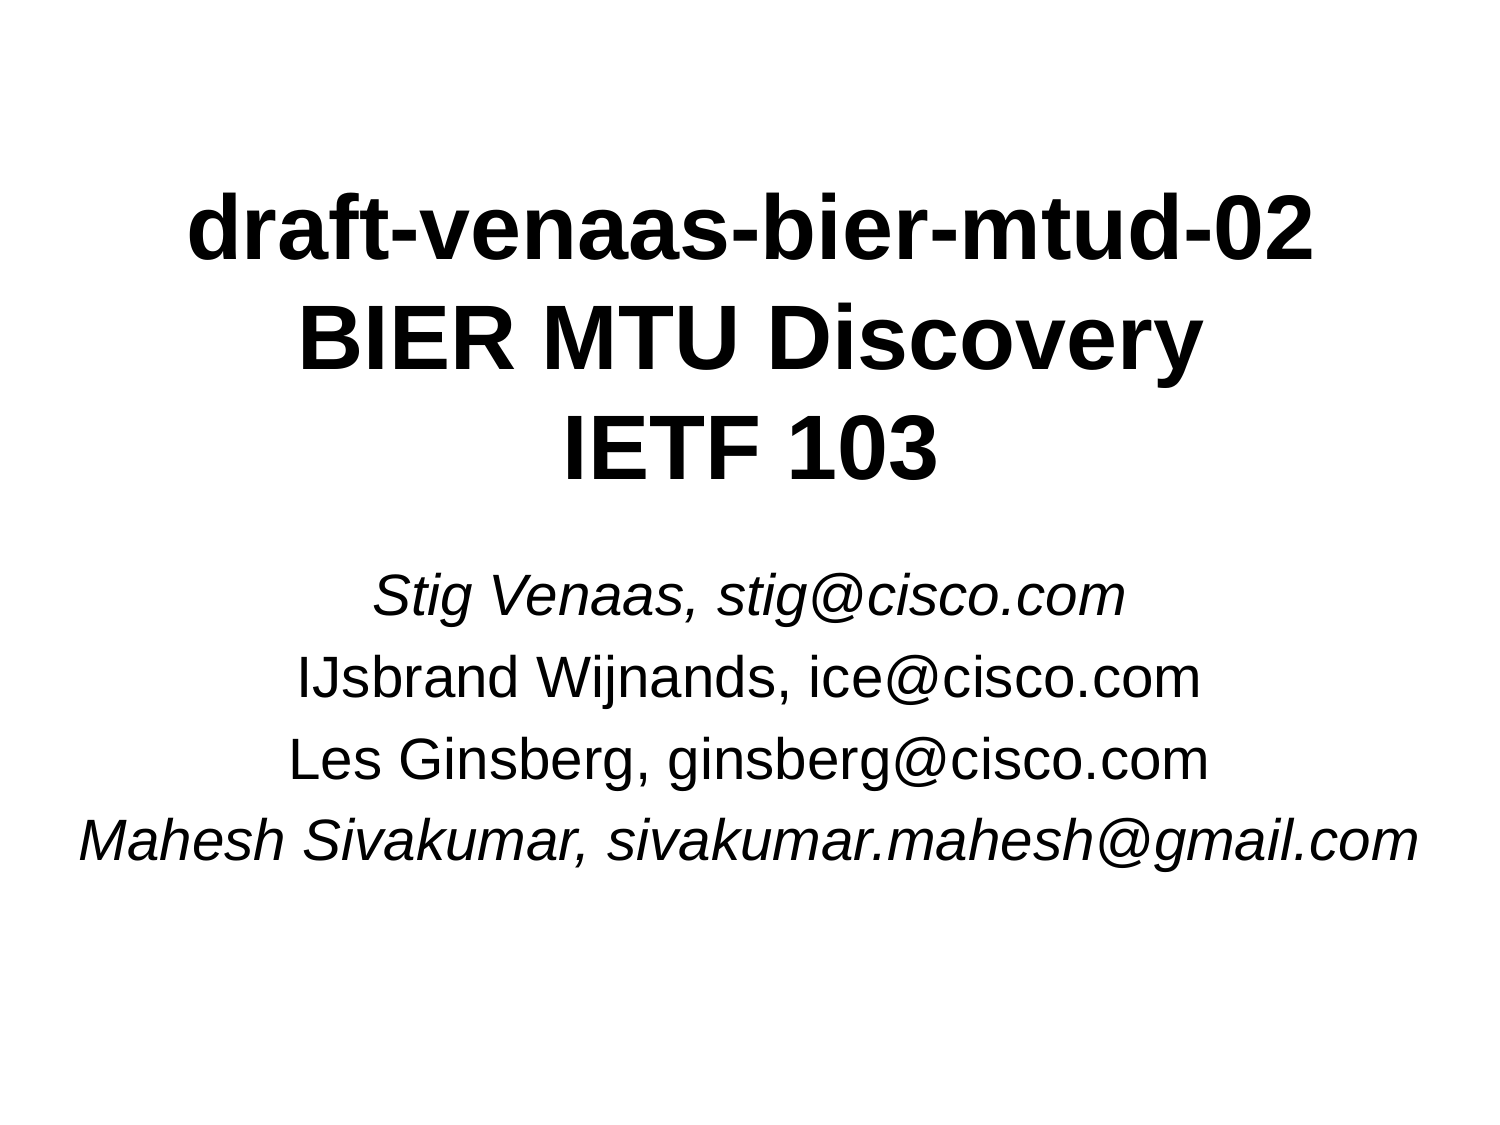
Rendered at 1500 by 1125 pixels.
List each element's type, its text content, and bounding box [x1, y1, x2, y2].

text_box [37, 387, 1463, 550]
title draft-venaas-bier-mtud-02 BIER MTU Discovery IETF 103 [113, 293, 1390, 387]
subtitle Stig Venaas, stig@cisco.com IJsbrand Wijnands, ice@cisco.com Les Ginsberg, ginsberg@cisco.com Mahesh Sivakumar, sivakumar.mahesh@gmail.com [37, 550, 1463, 963]
